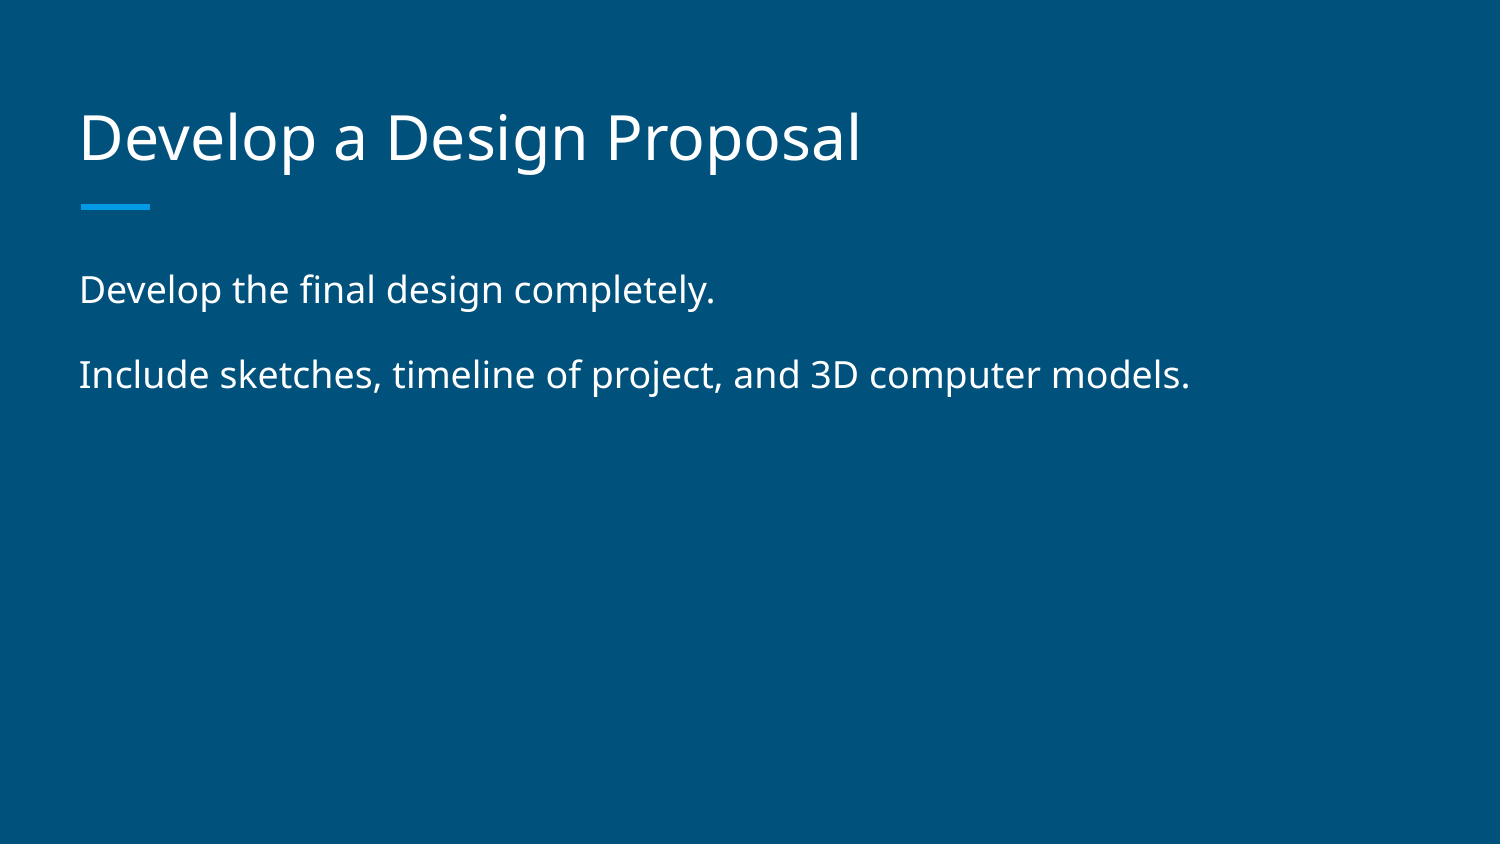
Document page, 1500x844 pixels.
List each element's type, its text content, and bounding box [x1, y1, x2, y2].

list Develop the final design completely. Include sketches, timeline of project, and 3D computer models. [63, 244, 1437, 750]
title Develop a Design Proposal [63, 75, 1437, 188]
